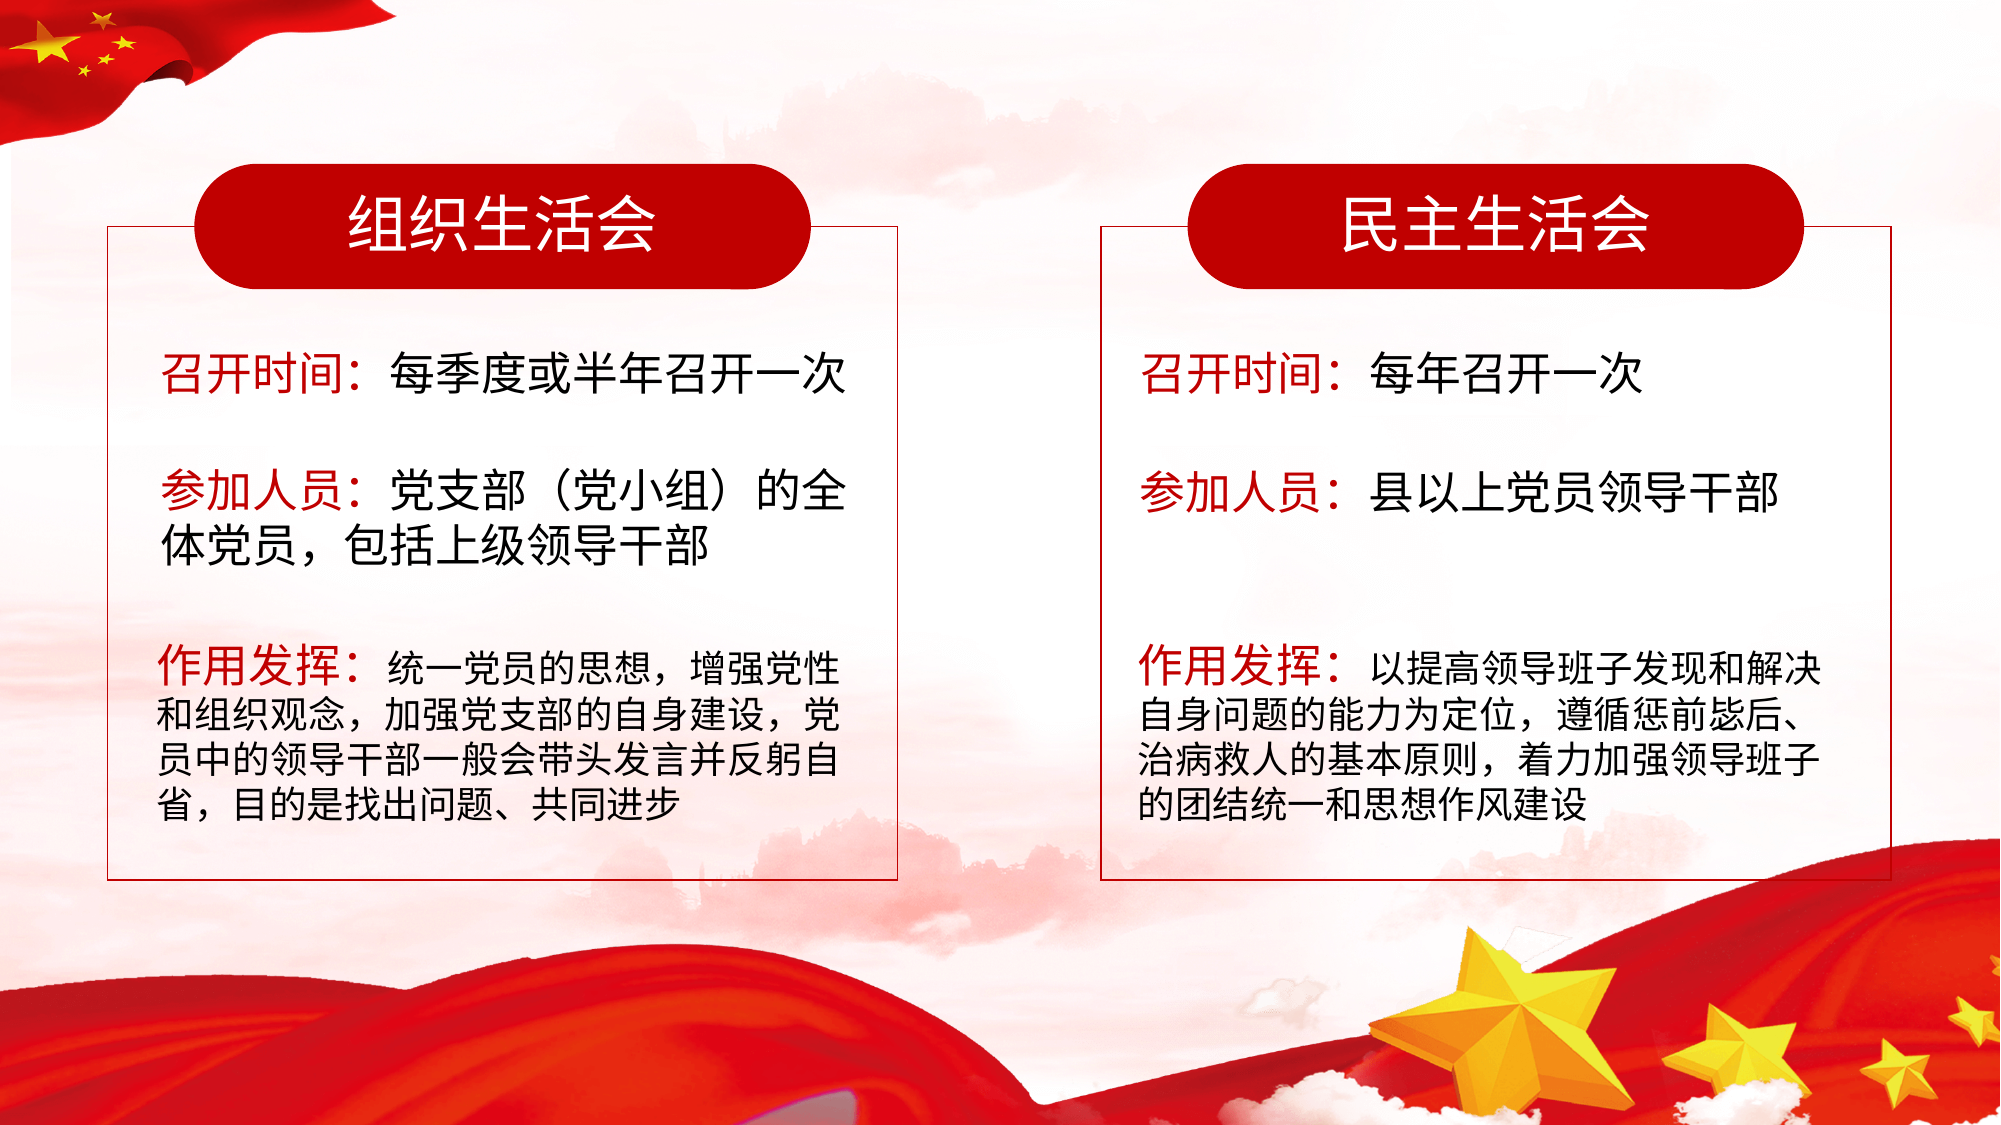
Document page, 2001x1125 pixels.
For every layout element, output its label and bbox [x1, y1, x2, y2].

picture [0, 0, 2001, 1125]
text_box [107, 163, 898, 880]
text_box [1100, 163, 1891, 880]
